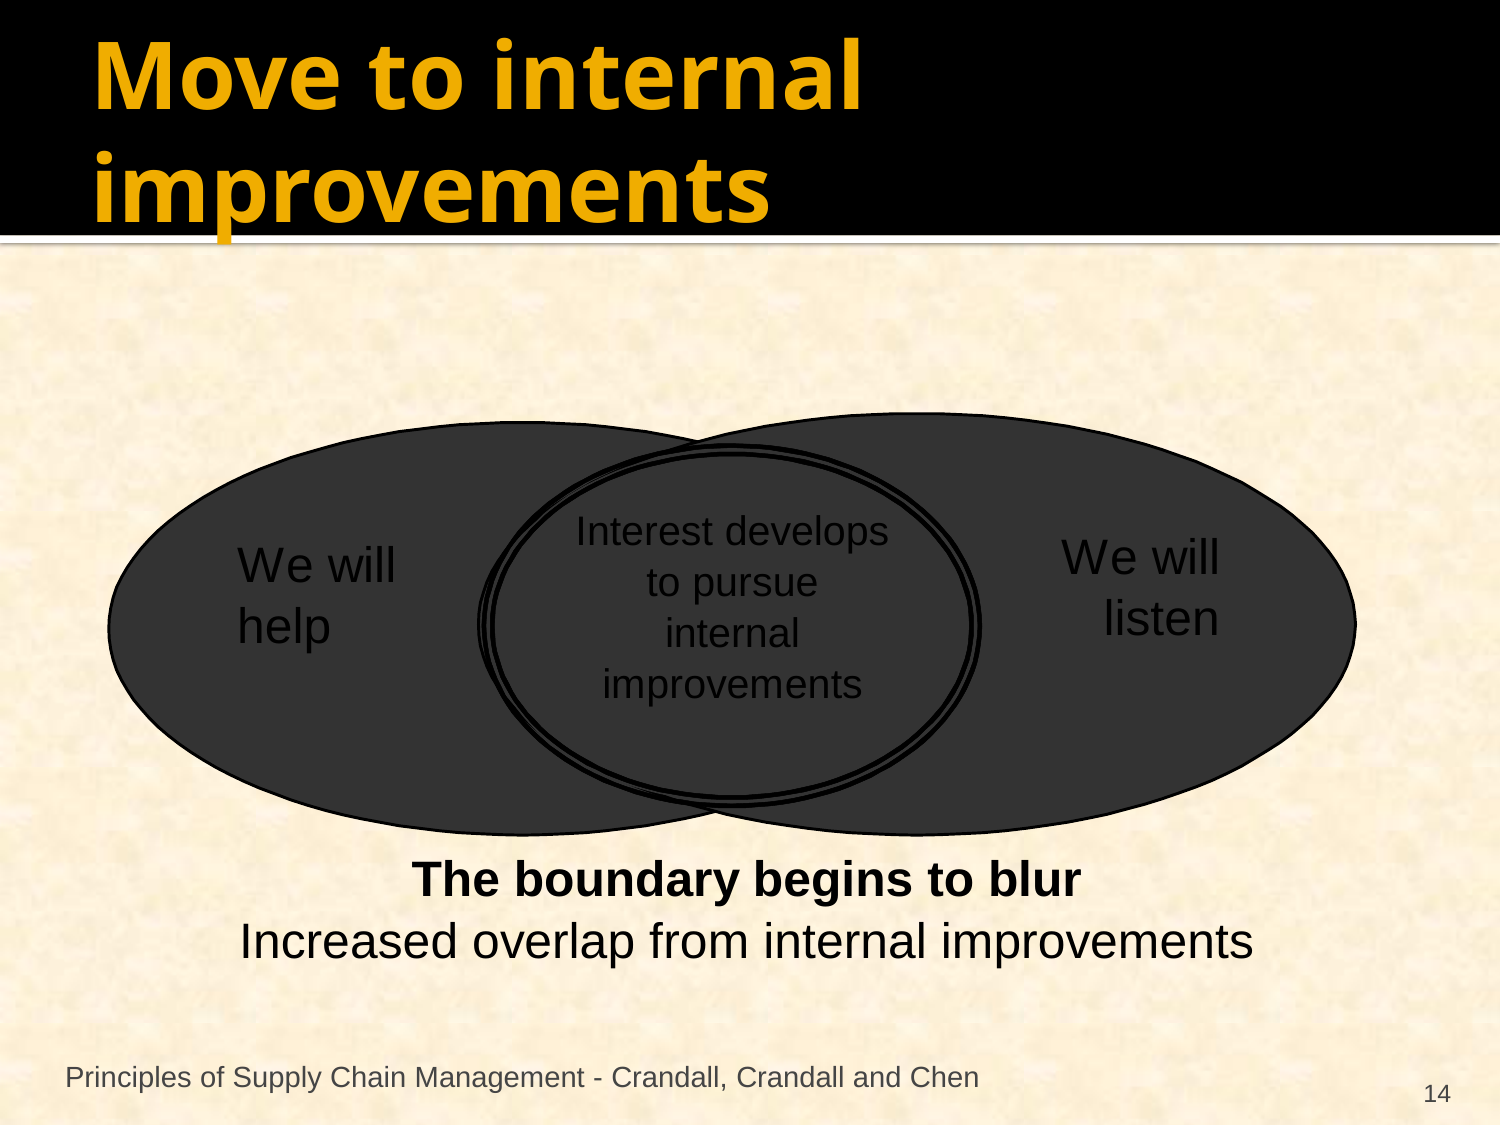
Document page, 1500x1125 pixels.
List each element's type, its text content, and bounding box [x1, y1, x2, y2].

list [46, 362, 1445, 975]
picture [0, 243, 1500, 1125]
slide_number 14 [1345, 1062, 1467, 1108]
footer Principles of Supply Chain Management - Crandall, Crandall and Chen [50, 1050, 1025, 1100]
title Move to internal improvements [75, 25, 1425, 231]
